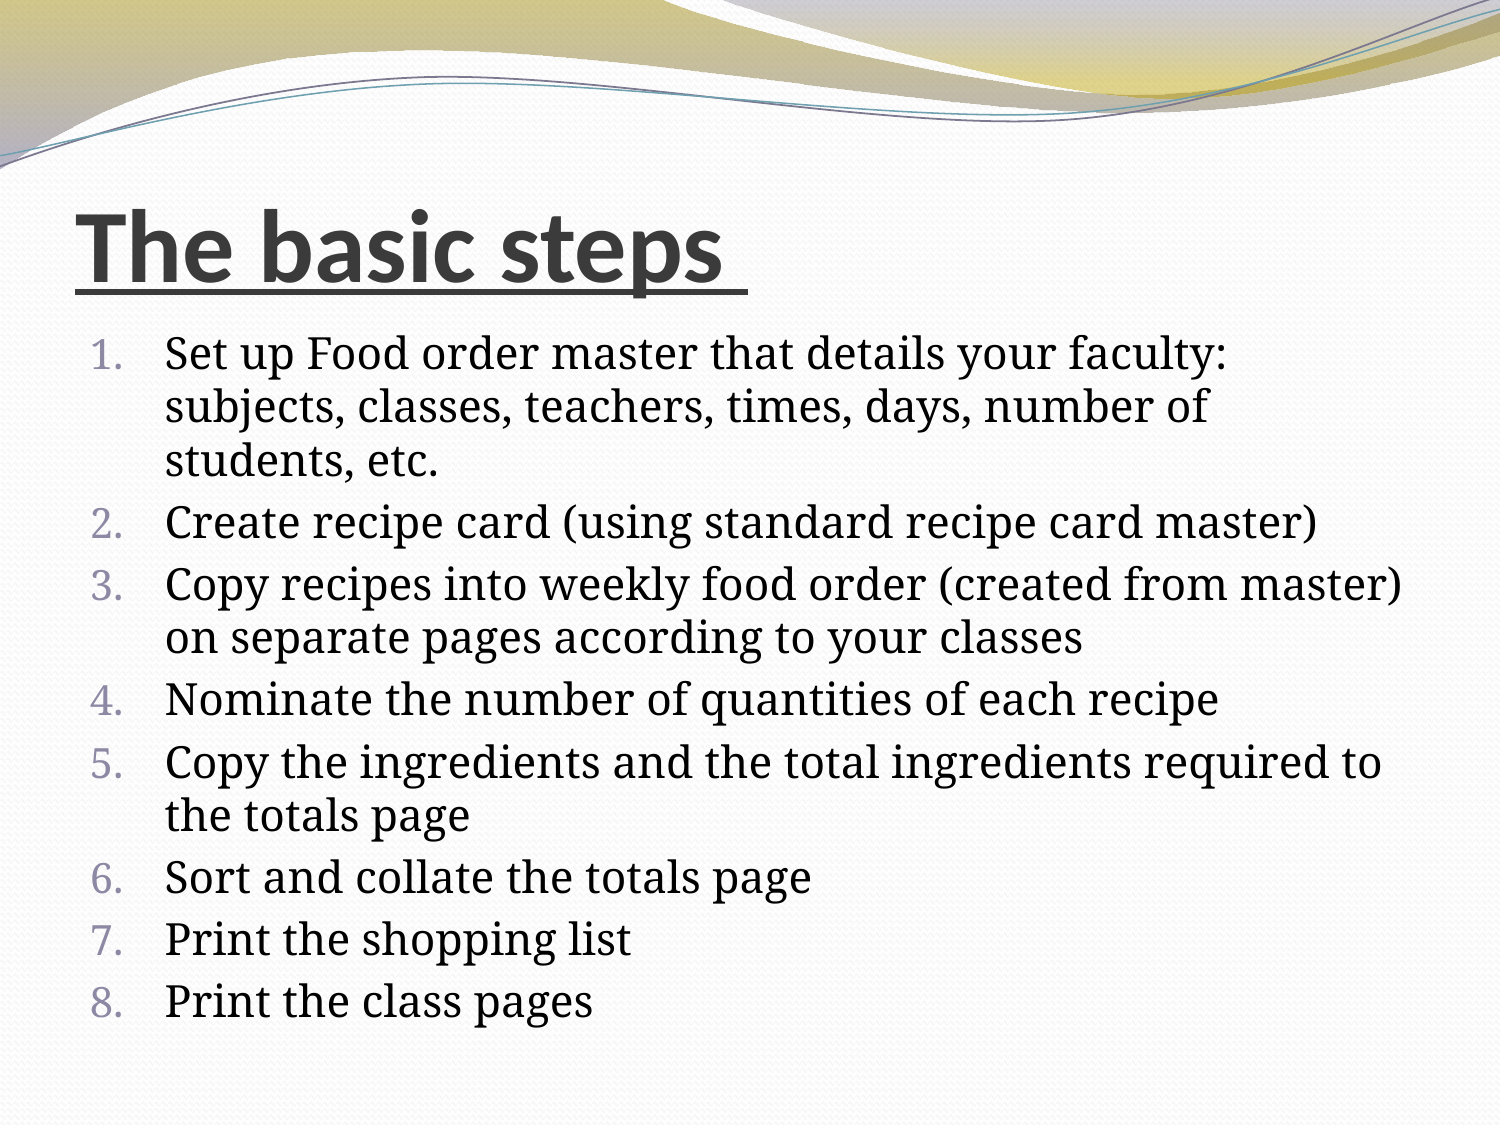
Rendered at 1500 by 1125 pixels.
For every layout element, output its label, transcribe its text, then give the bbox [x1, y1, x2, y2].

list Set up Food order master that details your faculty: subjects, classes, teachers, times, days, number of students, etc. Create recipe card (using standard recipe card master) Copy recipes into weekly food order (created from master) on separate pages according to your classes Nominate the number of quantities of each recipe Copy the ingredients and the total ingredients required to the totals page Sort and collate the totals page Print the shopping list Print the class pages [75, 317, 1425, 1038]
title The basic steps [75, 115, 1425, 303]
